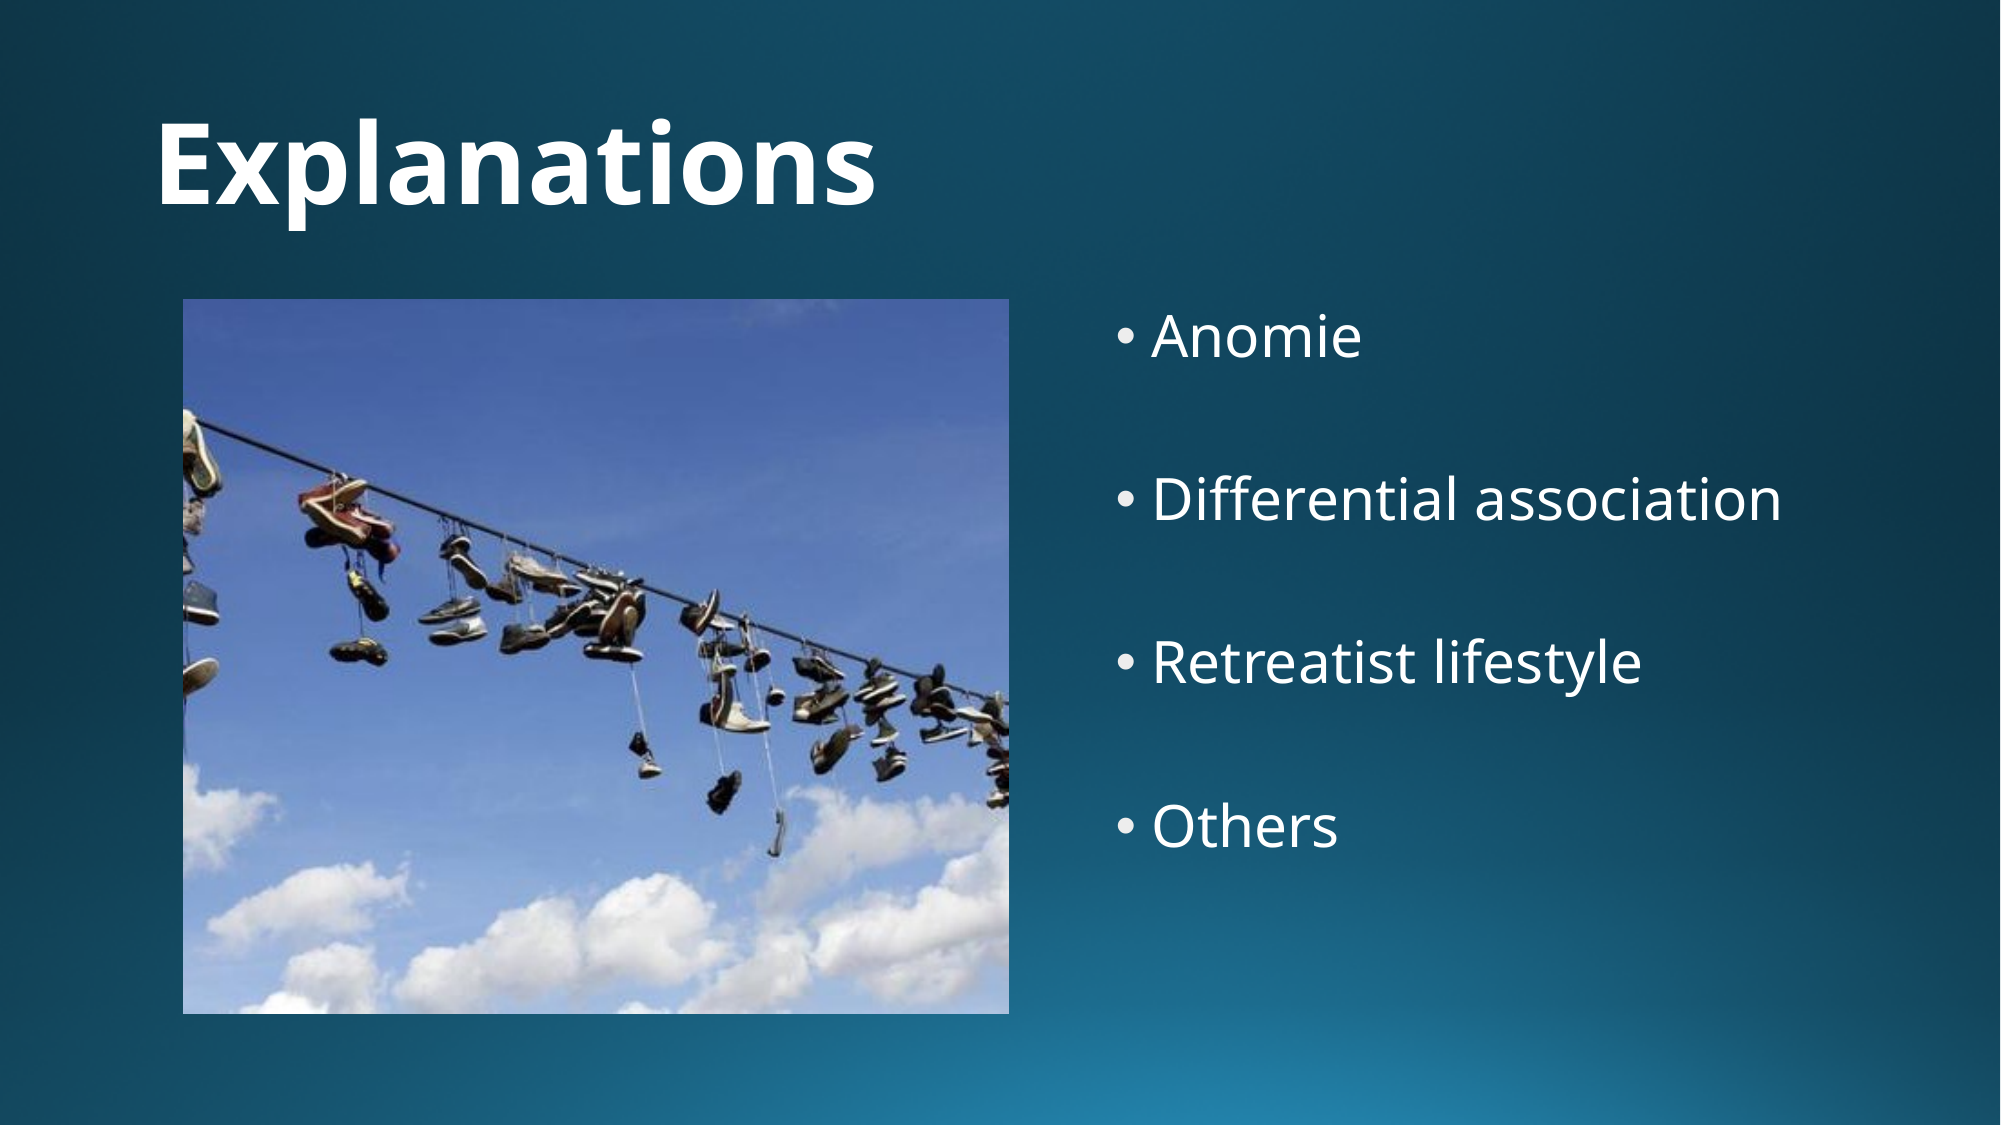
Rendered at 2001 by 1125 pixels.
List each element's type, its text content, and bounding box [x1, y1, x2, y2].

picture [0, 0, 2001, 1125]
list Anomie Differential association Retreatist lifestyle Others [1100, 299, 1863, 1014]
title Explanations [137, 59, 1863, 278]
